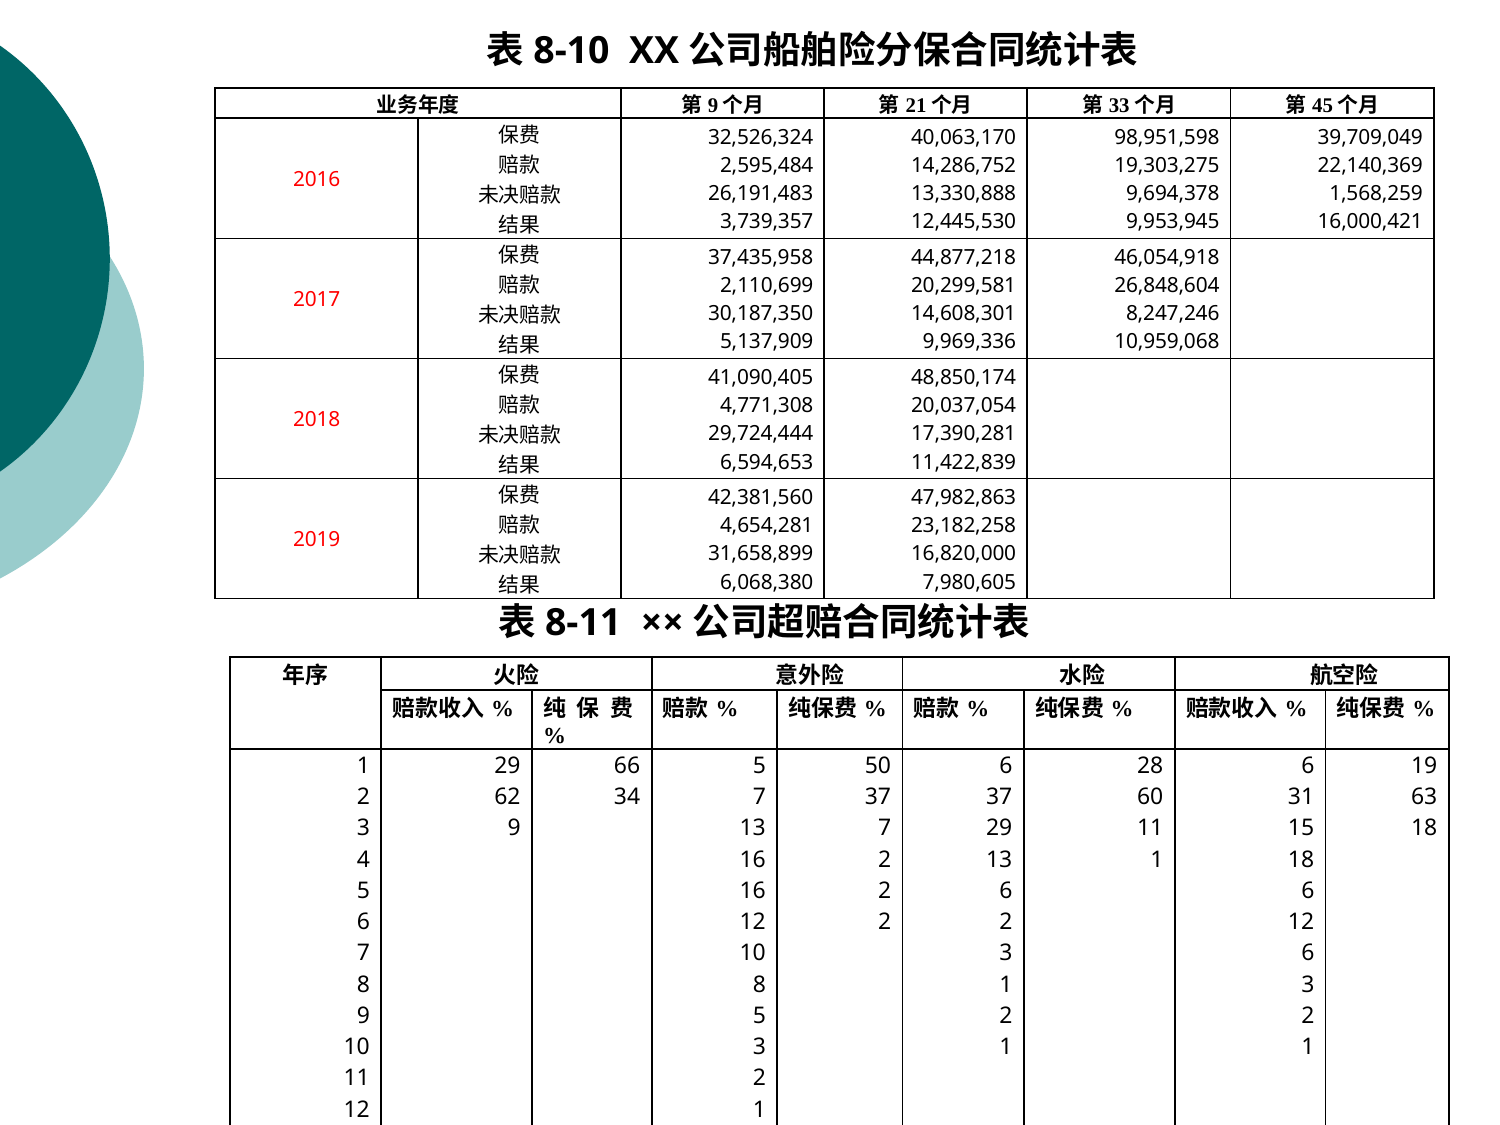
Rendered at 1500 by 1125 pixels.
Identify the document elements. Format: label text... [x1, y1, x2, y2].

table_cell 50 37 7 2 2 2 [778, 750, 902, 1125]
table_cell 赔款收入% [1176, 691, 1325, 748]
table_cell 48,850,174 20,037,054 17,390,281 11,422,839 [825, 359, 1026, 478]
table_cell 2018 [216, 359, 417, 478]
table_header 业务年度 [216, 89, 620, 117]
table_cell 47,982,863 23,182,258 16,820,000 7,980,605 [825, 479, 1026, 590]
table_cell 1 2 3 4 5 6 7 8 9 10 11 12 13 [231, 750, 380, 1125]
table_cell [1028, 359, 1230, 478]
table_cell 66 34 [533, 750, 651, 1125]
table_header 第33个月 [1028, 89, 1230, 117]
table_cell 2017 [216, 239, 417, 358]
table_cell 纯保费% [1025, 691, 1174, 748]
table_cell 赔款% [653, 691, 776, 748]
table_cell 赔款% [903, 691, 1023, 748]
table_cell 保费 赔款 未决赔款 结果 [419, 359, 620, 478]
table_cell [1231, 479, 1433, 598]
table_header 第9个月 [622, 89, 823, 117]
table_cell 46,054,918 26,848,604 8,247,246 10,959,068 [1028, 239, 1230, 358]
table_cell 39,709,049 22,140,369 1,568,259 16,000,421 [1231, 119, 1433, 238]
table_header 第21个月 [825, 89, 1026, 117]
table_header 年序 [231, 658, 380, 748]
table_cell 5 7 13 16 16 12 10 8 5 3 2 1 2 [653, 750, 776, 1125]
table_cell 纯保费% [778, 691, 902, 748]
text_box 表8-11 ××公司超赔合同统计表 [483, 590, 1046, 651]
table_cell 19 63 18 [1326, 750, 1448, 1125]
table_cell 29 62 9 [382, 750, 531, 1125]
table_cell 40,063,170 14,286,752 13,330,888 12,445,530 [825, 119, 1026, 238]
table_cell 2019 [216, 479, 417, 598]
table_cell 保费 赔款 未决赔款 结果 [419, 239, 620, 358]
text_box 表8-10 XX公司船舶险分保合同统计表 [472, 18, 1154, 79]
table_cell 保费 赔款 未决赔款 结果 [419, 119, 620, 238]
table_cell 44,877,218 20,299,581 14,608,301 9,969,336 [825, 239, 1026, 358]
table_cell 2016 [216, 119, 417, 238]
table_header 第45个月 [1231, 89, 1433, 117]
table_cell 6 37 29 13 6 2 3 1 2 1 [903, 750, 1023, 1125]
table_cell [1231, 239, 1433, 358]
table_cell 保费 赔款 未决赔款 结果 [419, 479, 620, 598]
table_cell 6 31 15 18 6 12 6 3 2 1 [1176, 750, 1325, 1125]
table_cell 42,381,560 4,654,281 31,658,899 6,068,380 [622, 479, 823, 590]
table_cell 98,951,598 19,303,275 9,694,378 9,953,945 [1028, 119, 1230, 238]
table_header 航空险 [1176, 658, 1448, 689]
table_cell 37,435,958 2,110,699 30,187,350 5,137,909 [622, 239, 823, 358]
table_cell 41,090,405 4,771,308 29,724,444 6,594,653 [622, 359, 823, 478]
table_cell 赔款收入% [382, 691, 531, 748]
table_cell [1028, 479, 1230, 598]
table_cell 28 60 11 1 [1025, 750, 1174, 1125]
table_cell 纯保费% [533, 691, 651, 748]
table_cell 纯保费% [1326, 691, 1448, 748]
table_header 火险 [382, 658, 651, 689]
table_cell 32,526,324 2,595,484 26,191,483 3,739,357 [622, 119, 823, 238]
table_cell [1231, 359, 1433, 478]
table_header 意外险 [653, 658, 902, 689]
table_header 水险 [903, 658, 1174, 689]
